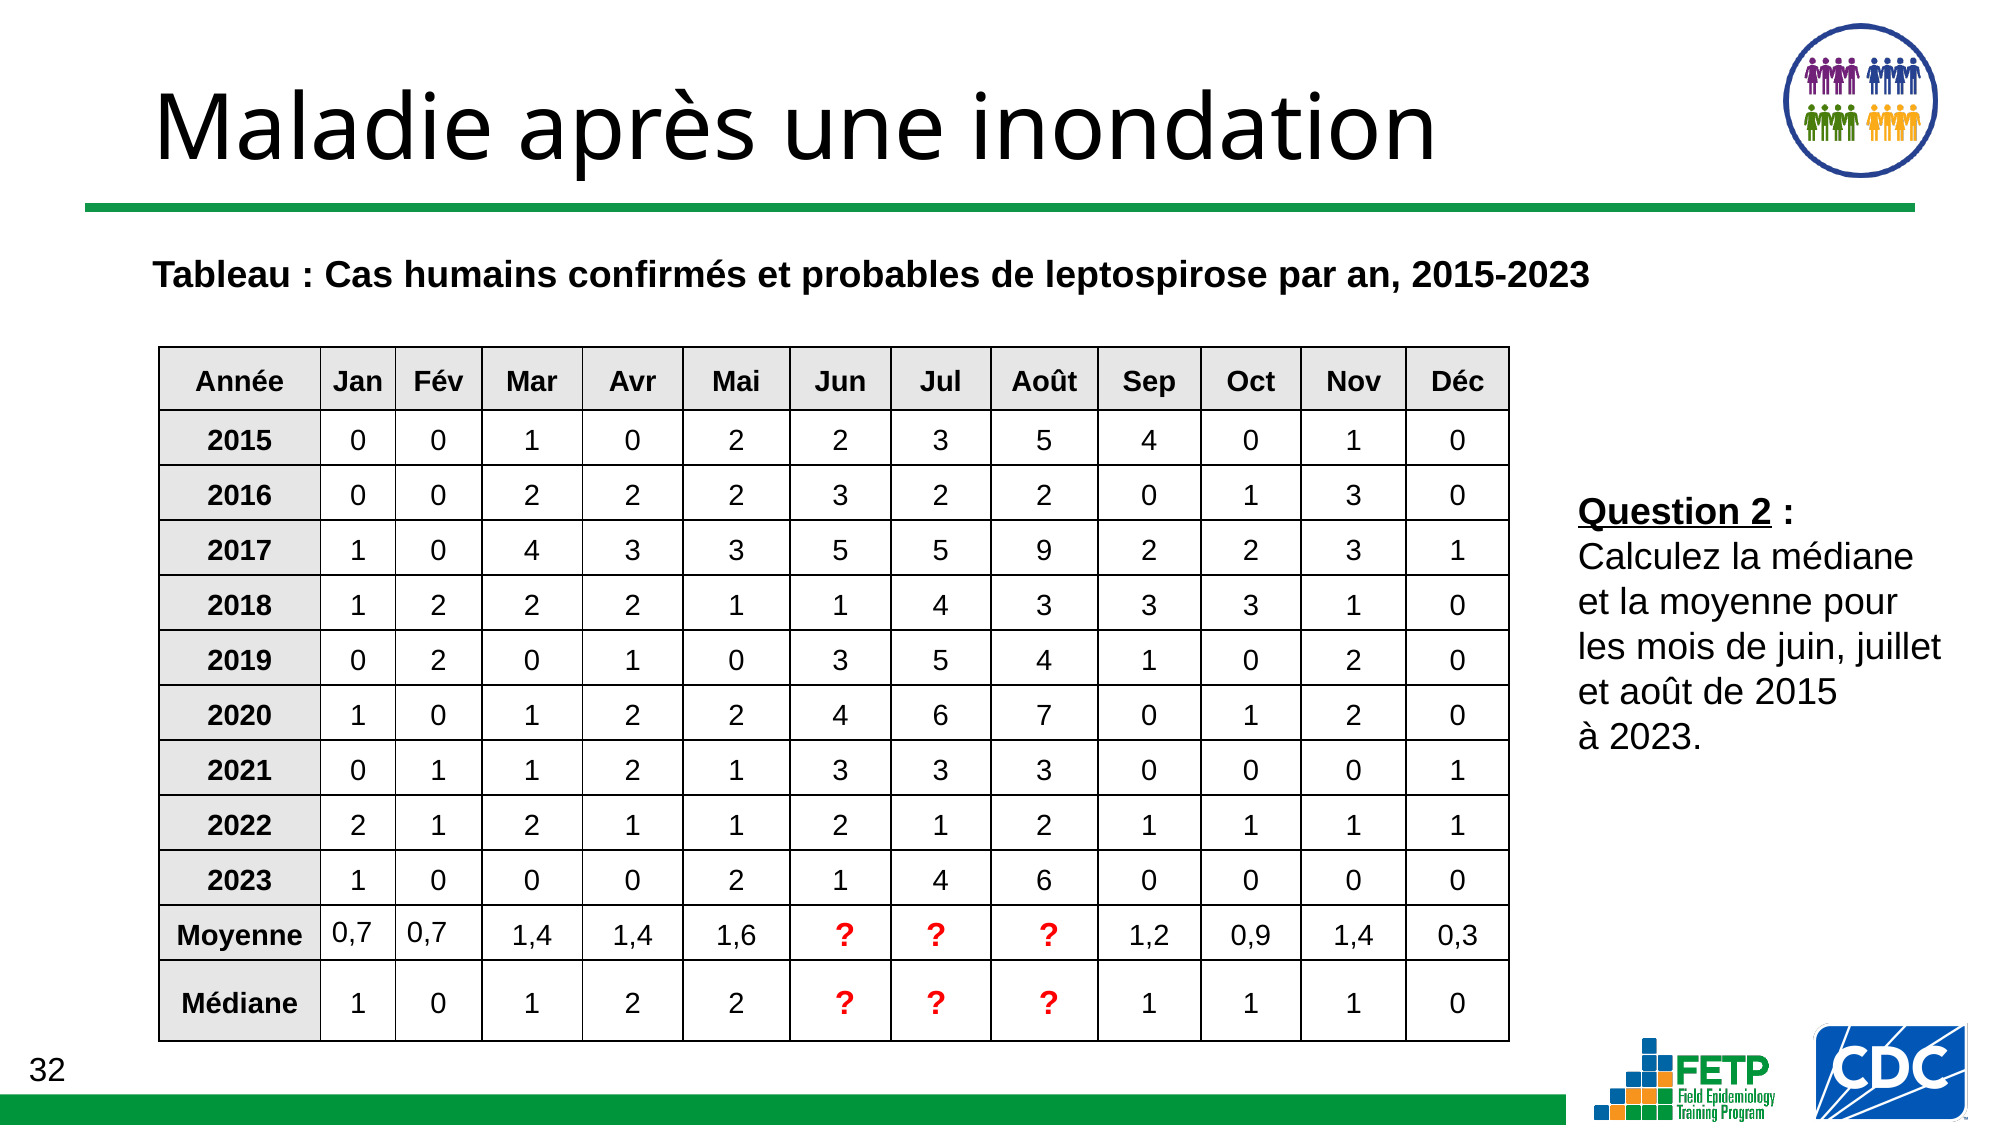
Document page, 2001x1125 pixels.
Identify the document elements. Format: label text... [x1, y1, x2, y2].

table_cell 1 [321, 961, 395, 1040]
text_box Question 2 : Calculez la médiane et la moyenne pour les mois de juin, juillet et août de 2015 à 2023. [1563, 479, 1971, 765]
table_cell 1 [684, 796, 789, 849]
table_cell ? [892, 961, 990, 1040]
table_cell 0 [684, 631, 789, 684]
table_cell 0 [1407, 631, 1508, 684]
table_cell 2017 [160, 521, 320, 574]
table_header Année [160, 348, 320, 409]
table_cell 1 [483, 741, 582, 794]
table_cell 0 [321, 411, 395, 464]
table_cell 6 [892, 686, 990, 739]
table_cell 2 [396, 576, 481, 629]
table_cell 0 [1202, 851, 1300, 904]
table_cell 2 [992, 466, 1097, 519]
table_cell 0 [1407, 686, 1508, 739]
table_cell 2 [583, 686, 682, 739]
table_cell 3 [1302, 466, 1405, 519]
table_cell 2 [583, 466, 682, 519]
table_cell 0 [583, 411, 682, 464]
table_cell 0 [1099, 851, 1200, 904]
table_cell 1 [321, 851, 395, 904]
table_cell 0 [396, 961, 481, 1040]
table_cell 1,2 [1099, 906, 1200, 959]
table_cell ? [992, 906, 1097, 959]
table_cell 3 [1099, 576, 1200, 629]
table_cell 1 [396, 741, 481, 794]
table_cell 1 [892, 796, 990, 849]
table_cell 1 [1407, 796, 1508, 849]
table_cell 0 [1202, 741, 1300, 794]
table_cell 3 [992, 576, 1097, 629]
table_cell 1 [1302, 796, 1405, 849]
table_cell 0 [321, 466, 395, 519]
table_cell 2023 [160, 851, 320, 904]
table_cell Médiane [160, 961, 320, 1040]
table_header Fév [396, 348, 481, 409]
table_cell 0 [1202, 411, 1300, 464]
table_cell 2021 [160, 741, 320, 794]
table_cell 1 [684, 576, 789, 629]
list Tableau : Cas humains confirmés et probables de leptospirose par an, 2015-2023 [137, 242, 1863, 1004]
table_cell 2 [1099, 521, 1200, 574]
picture [1594, 1038, 1775, 1122]
table_cell 3 [1302, 521, 1405, 574]
table_cell 2 [483, 796, 582, 849]
table_cell 0 [1302, 741, 1405, 794]
table_header Mar [483, 348, 582, 409]
table_cell 2 [892, 466, 990, 519]
table_cell 0 [1202, 631, 1300, 684]
picture [1813, 1023, 1968, 1122]
table_cell 0 [1099, 466, 1200, 519]
table_cell 1 [321, 686, 395, 739]
table_cell 3 [892, 411, 990, 464]
table_header Jun [791, 348, 890, 409]
table_cell 1 [583, 796, 682, 849]
table_cell 1 [1407, 521, 1508, 574]
table_cell ? [791, 906, 890, 959]
table_cell 5 [791, 521, 890, 574]
table_cell 0 [1099, 686, 1200, 739]
table_cell 0,7 [321, 906, 395, 959]
table_cell 0 [1407, 851, 1508, 904]
table_cell 5 [892, 521, 990, 574]
table_cell 1 [1202, 961, 1300, 1040]
table_header Jan [321, 348, 395, 409]
table_cell 4 [483, 521, 582, 574]
table_cell 2 [321, 796, 395, 849]
table_cell 3 [992, 741, 1097, 794]
table_cell 0 [396, 851, 481, 904]
table_cell 2 [1202, 521, 1300, 574]
title Maladie après une inondation [137, 73, 1738, 205]
table_header Mai [684, 348, 789, 409]
table_header Sep [1099, 348, 1200, 409]
table_cell 1 [1202, 466, 1300, 519]
table_cell 1 [1302, 961, 1405, 1040]
table_cell 0 [321, 741, 395, 794]
table_cell 1 [321, 521, 395, 574]
table_cell 4 [791, 686, 890, 739]
table_cell 2022 [160, 796, 320, 849]
table_cell 1 [1202, 796, 1300, 849]
table_cell 2 [684, 411, 789, 464]
table_cell 1 [1099, 796, 1200, 849]
table_cell 1 [1302, 576, 1405, 629]
table_cell 6 [992, 851, 1097, 904]
table_cell 0 [483, 631, 582, 684]
table_cell 1 [1099, 961, 1200, 1040]
table_cell 4 [992, 631, 1097, 684]
table_cell 1 [791, 851, 890, 904]
table_cell 2019 [160, 631, 320, 684]
table_cell 9 [992, 521, 1097, 574]
table_cell 1,4 [583, 906, 682, 959]
table_cell 1 [396, 796, 481, 849]
table_cell 2 [791, 411, 890, 464]
table_cell 0 [483, 851, 582, 904]
table_cell 0,3 [1407, 906, 1508, 959]
table_cell 0 [1407, 576, 1508, 629]
table_cell 4 [892, 851, 990, 904]
table_cell 2 [684, 961, 789, 1040]
table_cell 0,7 [396, 906, 481, 959]
table_cell 1 [684, 741, 789, 794]
table_cell 1 [483, 411, 582, 464]
picture [1783, 23, 1938, 178]
table_cell 2018 [160, 576, 320, 629]
table_cell 1,4 [1302, 906, 1405, 959]
table_cell 2 [684, 466, 789, 519]
table_cell 1 [1202, 686, 1300, 739]
table_cell 0 [396, 521, 481, 574]
table_cell 1 [1099, 631, 1200, 684]
table_cell 2015 [160, 411, 320, 464]
table_cell 2 [396, 631, 481, 684]
table_cell 0 [1099, 741, 1200, 794]
table_header Oct [1202, 348, 1300, 409]
table_cell 1 [483, 961, 582, 1040]
table_cell 2 [1302, 631, 1405, 684]
table_cell 4 [1099, 411, 1200, 464]
table_cell 1 [321, 576, 395, 629]
table_cell 4 [892, 576, 990, 629]
table_cell 2 [1302, 686, 1405, 739]
table_cell 0 [396, 686, 481, 739]
table_cell 0,9 [1202, 906, 1300, 959]
table_header Déc [1407, 348, 1508, 409]
table_cell 3 [1202, 576, 1300, 629]
table_cell 0 [583, 851, 682, 904]
table_cell 1 [1302, 411, 1405, 464]
table_cell 1 [483, 686, 582, 739]
table_cell 2016 [160, 466, 320, 519]
table_header Août [992, 348, 1097, 409]
table_cell ? [892, 906, 990, 959]
table_cell 2020 [160, 686, 320, 739]
table_header Avr [583, 348, 682, 409]
table_header Nov [1302, 348, 1405, 409]
table_cell 0 [1407, 961, 1508, 1040]
table_cell 0 [321, 631, 395, 684]
table_cell 3 [791, 631, 890, 684]
table_cell 1 [791, 576, 890, 629]
table_cell 2 [684, 686, 789, 739]
table_cell Moyenne [160, 906, 320, 959]
table_cell 2 [791, 796, 890, 849]
table_cell 3 [583, 521, 682, 574]
table_cell 2 [483, 466, 582, 519]
table_cell 0 [396, 411, 481, 464]
table_cell 3 [791, 466, 890, 519]
table_cell 5 [992, 411, 1097, 464]
table_cell 5 [892, 631, 990, 684]
table_cell 3 [684, 521, 789, 574]
table_cell 2 [583, 576, 682, 629]
table_cell 2 [483, 576, 582, 629]
table_cell 2 [583, 741, 682, 794]
table_cell 7 [992, 686, 1097, 739]
table_cell 1 [1407, 741, 1508, 794]
table_cell 0 [1407, 411, 1508, 464]
table_cell ? [791, 961, 890, 1040]
table_cell 3 [791, 741, 890, 794]
table_cell 1 [583, 631, 682, 684]
table_cell 2 [583, 961, 682, 1040]
table_cell 0 [396, 466, 481, 519]
table_cell 2 [992, 796, 1097, 849]
table_cell 2 [684, 851, 789, 904]
table_cell 1,4 [483, 906, 582, 959]
table_header Jul [892, 348, 990, 409]
table_cell ? [992, 961, 1097, 1040]
table_cell 0 [1407, 466, 1508, 519]
table_cell 0 [1302, 851, 1405, 904]
table_cell 3 [892, 741, 990, 794]
table_cell 1,6 [684, 906, 789, 959]
